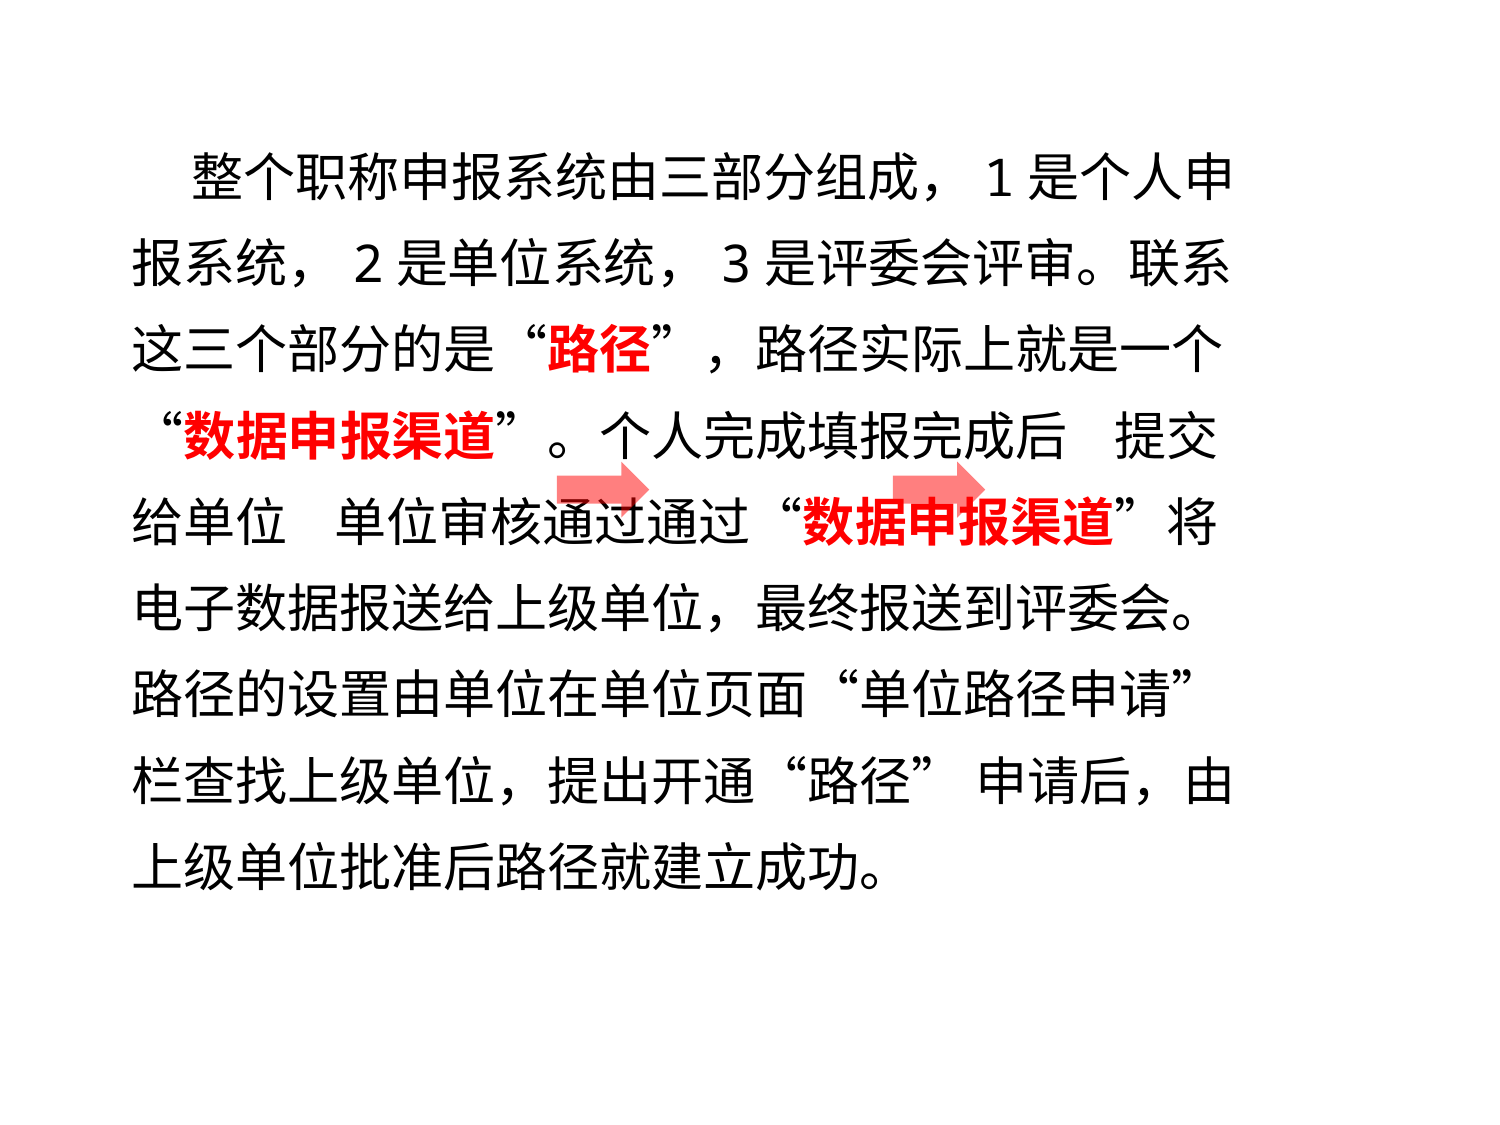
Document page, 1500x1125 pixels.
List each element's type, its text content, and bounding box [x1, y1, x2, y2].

text_box 整个职称申报系统由三部分组成，1是个人申报系统，2是单位系统，3是评委会评审。联系这三个部分的是“路径”，路径实际上就是一个“数据申报渠道”。个人完成填报完成后 提交给单位 单位审核通过通过“数据申报渠道”将电子数据报送给上级单位，最终报送到评委会。路径的设置由单位在单位页面“单位路径申请”栏查找上级单位，提出开通“路径” 申请后，由上级单位批准后路径就建立成功。 [119, 114, 1282, 903]
text_box [554, 459, 652, 520]
text_box [890, 459, 988, 520]
